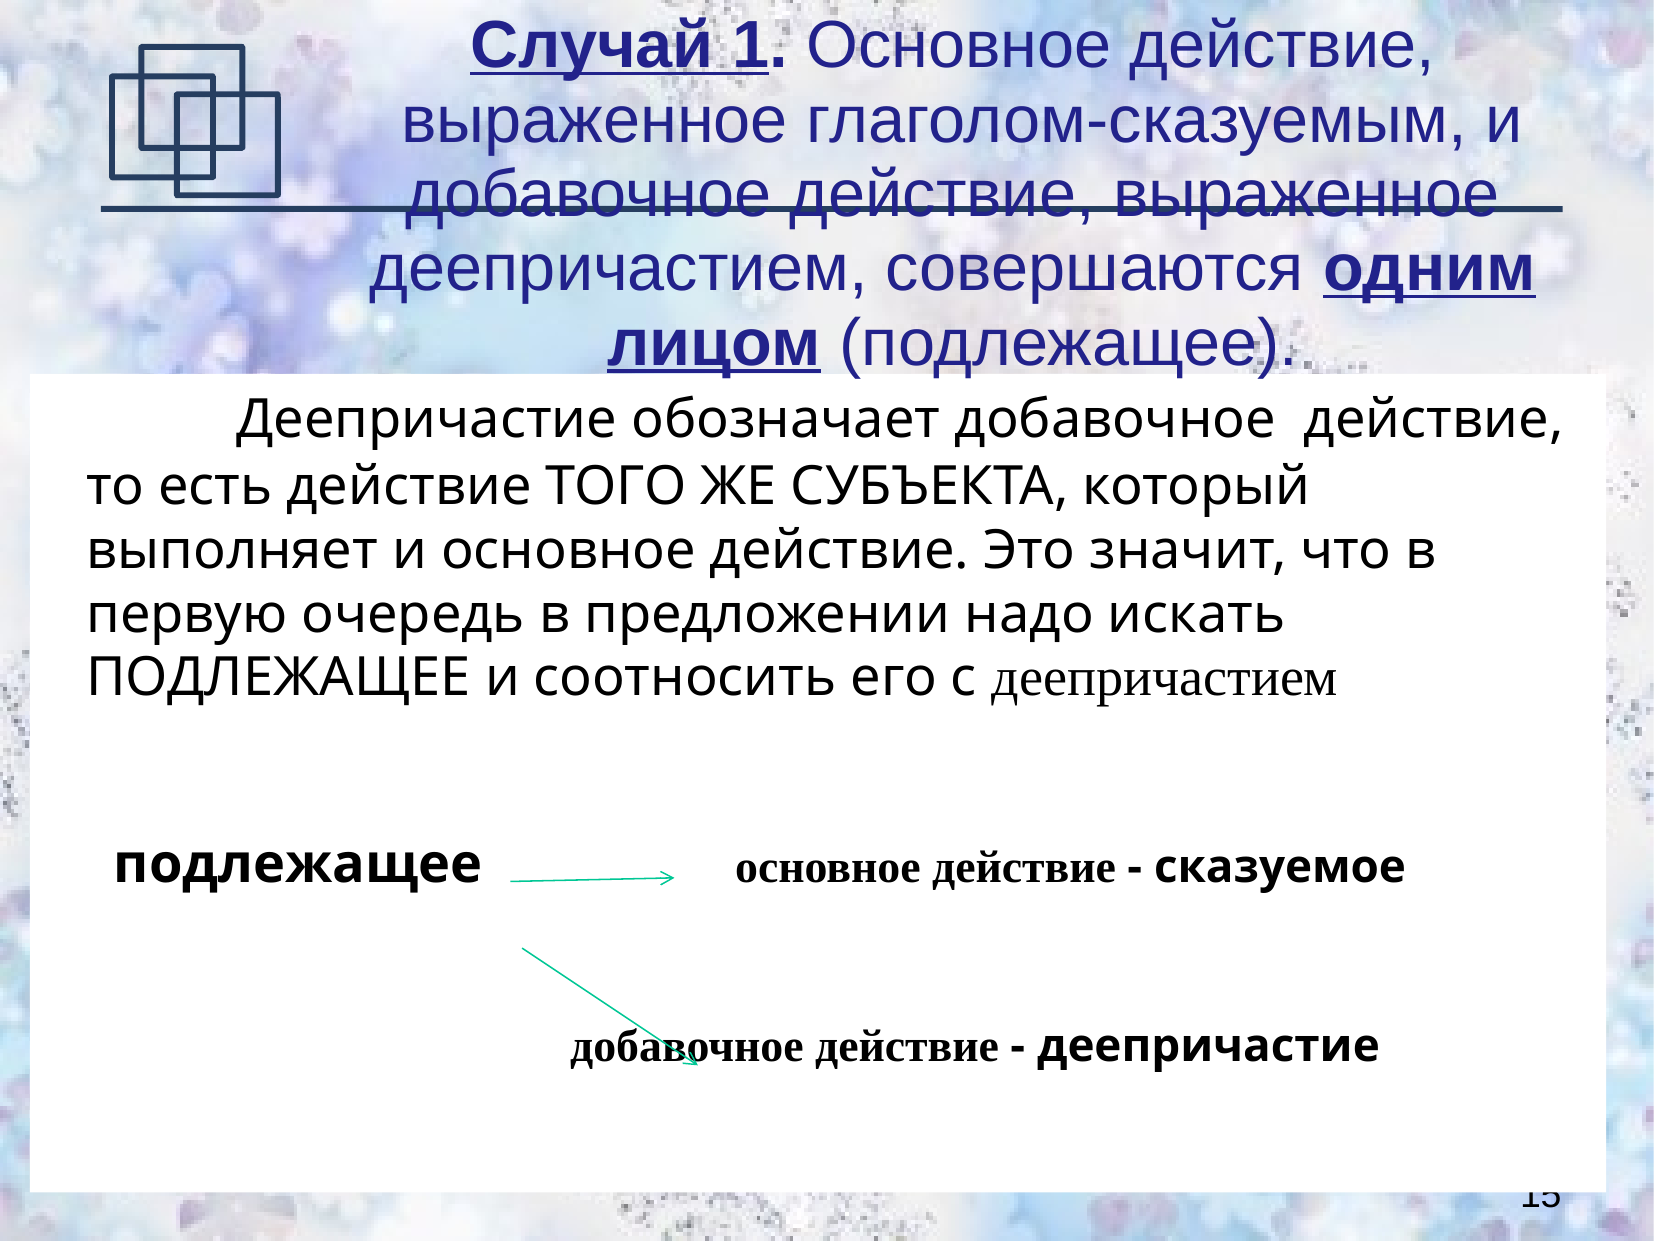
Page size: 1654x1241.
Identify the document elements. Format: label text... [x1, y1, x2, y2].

picture [145, 80, 210, 144]
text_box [510, 877, 675, 882]
picture [180, 98, 252, 192]
picture [180, 151, 210, 174]
list Деепричастие обозначает добавочное действие, то есть действие ТОГО ЖЕ СУБЪЕКТА, который выполняет и основное действие. Это значит, что в первую очередь в предложении надо искать ПОДЛЕЖАЩЕЕ и соотносить его с деепричастием подлежащее основное действие - сказуемое добавочное действие - деепричастие [29, 373, 1607, 1193]
picture [145, 50, 239, 91]
picture [180, 98, 210, 144]
picture [115, 80, 173, 174]
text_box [521, 947, 699, 1066]
text_box Случай 1. Основное действие, выраженное глаголом-сказуемым, и добавочное действие, выраженное деепричастием, совершаются одним лицом (подлежащее). [252, 0, 1654, 461]
picture [216, 98, 239, 144]
picture [0, 0, 1654, 1241]
